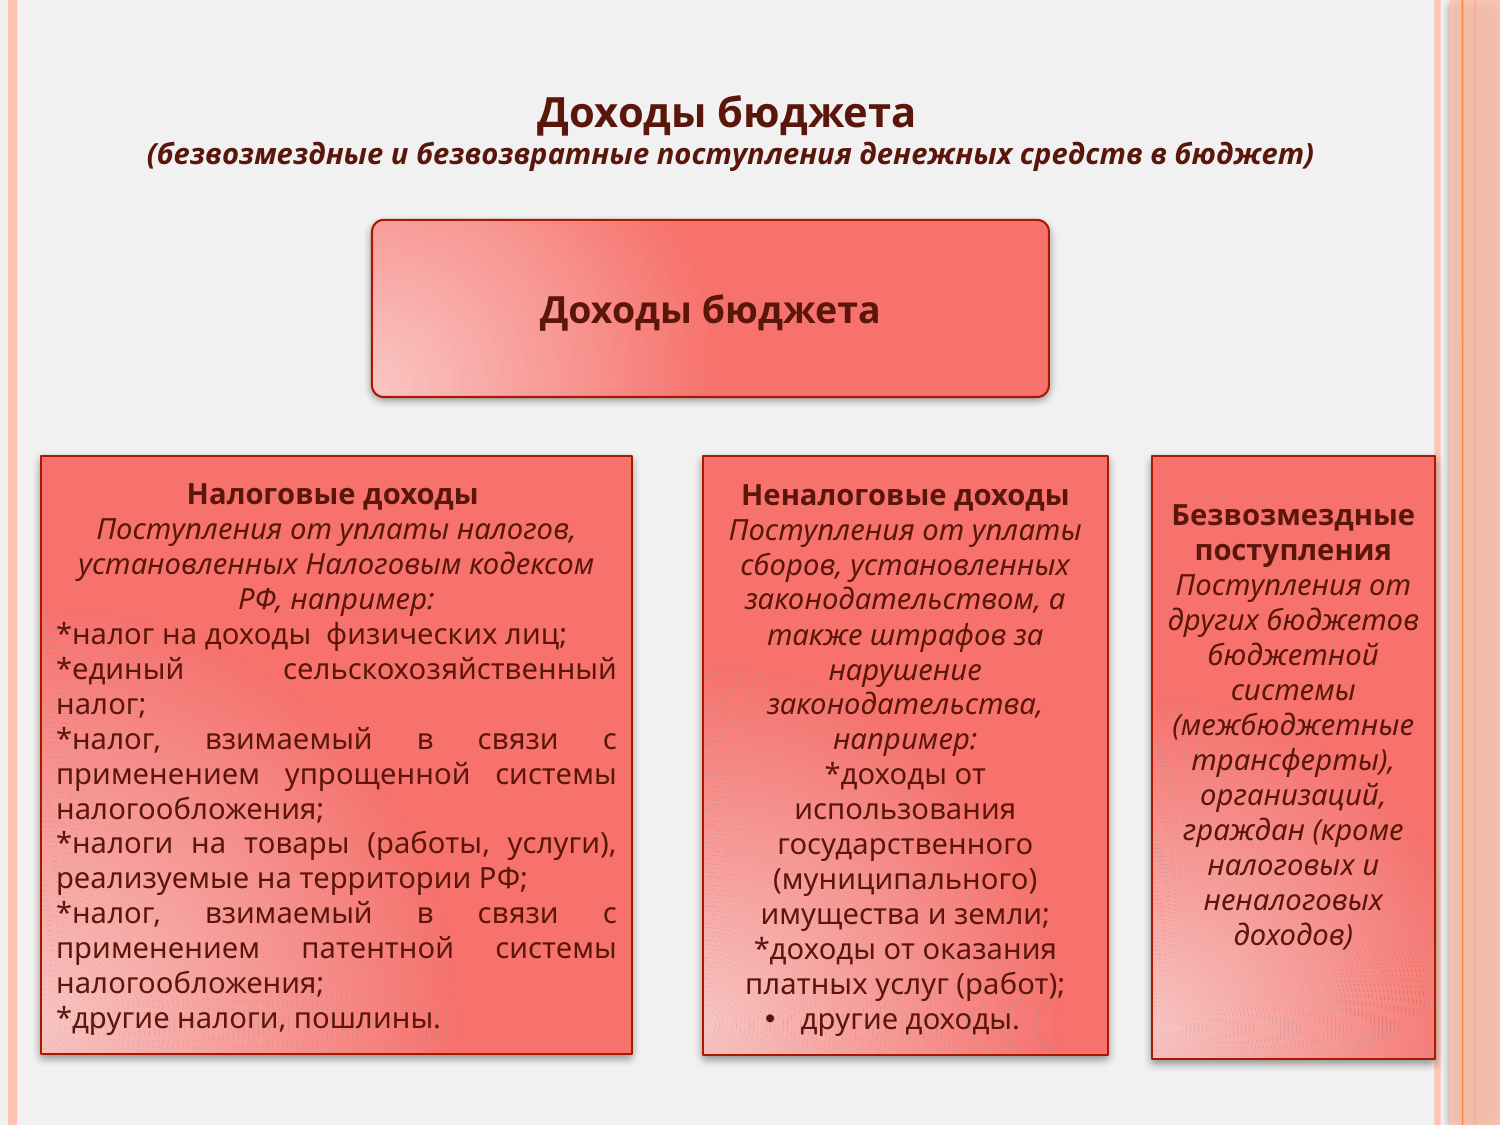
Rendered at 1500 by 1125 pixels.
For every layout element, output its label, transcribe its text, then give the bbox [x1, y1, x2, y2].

text_box Доходы бюджета (безвозмездные и безвозвратные поступления денежных средств в бюджет) [17, 78, 1437, 178]
text_box Безвозмездные поступления Поступления от других бюджетов бюджетной системы (межбюджетные трансферты), организаций, граждан (кроме налоговых и неналоговых доходов) [1151, 455, 1436, 1060]
text_box Налоговые доходы Поступления от уплаты налогов, установленных Налоговым кодексом РФ, например: *налог на доходы физических лиц; *единый сельскохозяйственный налог; *налог, взимаемый в связи с применением упрощенной системы налогообложения; *налоги на товары (работы, услуги), реализуемые на территории РФ; *налог, взимаемый в связи с применением патентной системы налогообложения; *другие налоги, пошлины. [40, 455, 633, 1055]
text_box Доходы бюджета [370, 218, 1050, 399]
text_box Неналоговые доходы Поступления от уплаты сборов, установленных законодательством, а также штрафов за нарушение законодательства, например: *доходы от использования государственного (муниципального) имущества и земли; *доходы от оказания платных услуг (работ); другие доходы. [702, 455, 1109, 1056]
